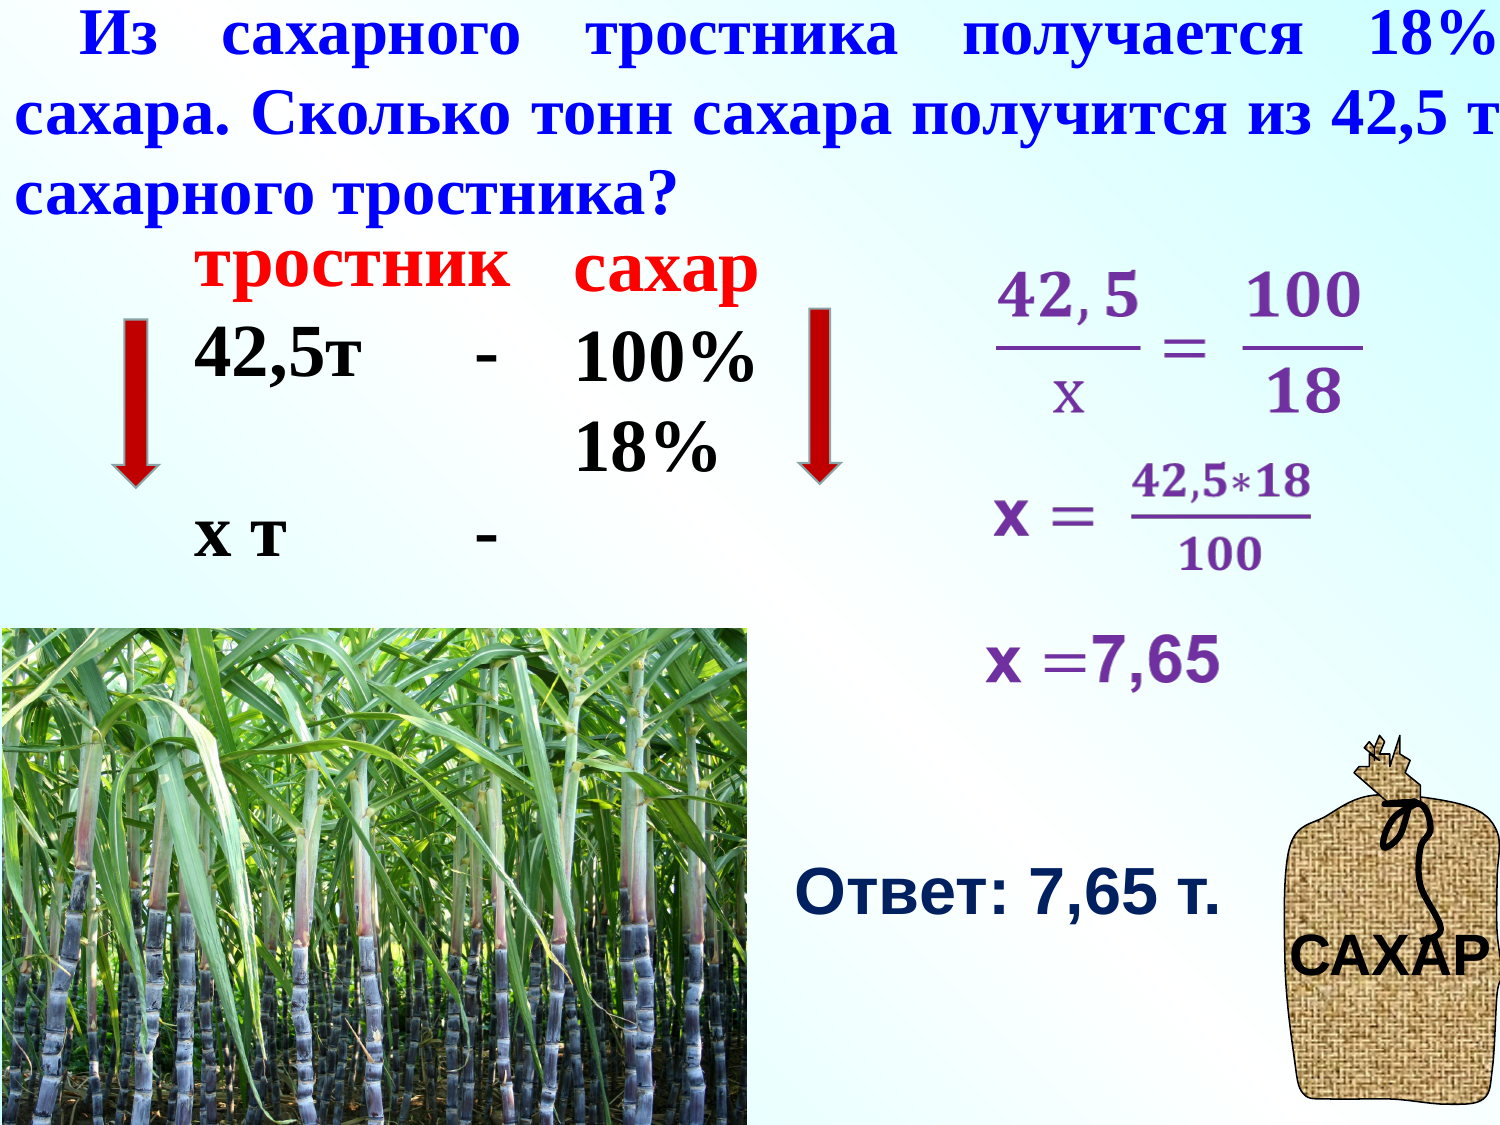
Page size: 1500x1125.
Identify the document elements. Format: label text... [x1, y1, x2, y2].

text_box [796, 307, 844, 486]
text_box тростник 42,5т - х т - [179, 236, 559, 580]
picture [2, 628, 747, 1125]
text_box [110, 318, 162, 490]
text_box сахар 100% 18% [558, 236, 871, 494]
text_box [1256, 735, 1500, 1106]
text_box Ответ: 7,65 т. [794, 847, 1223, 928]
text_box [985, 617, 1379, 698]
text_box [993, 452, 1387, 571]
text_box Из сахарного тростника получается 18% сахара. Сколько тонн сахара получится из 42,5 т сахарного тростника? [0, 0, 1500, 236]
text_box [982, 260, 1376, 414]
